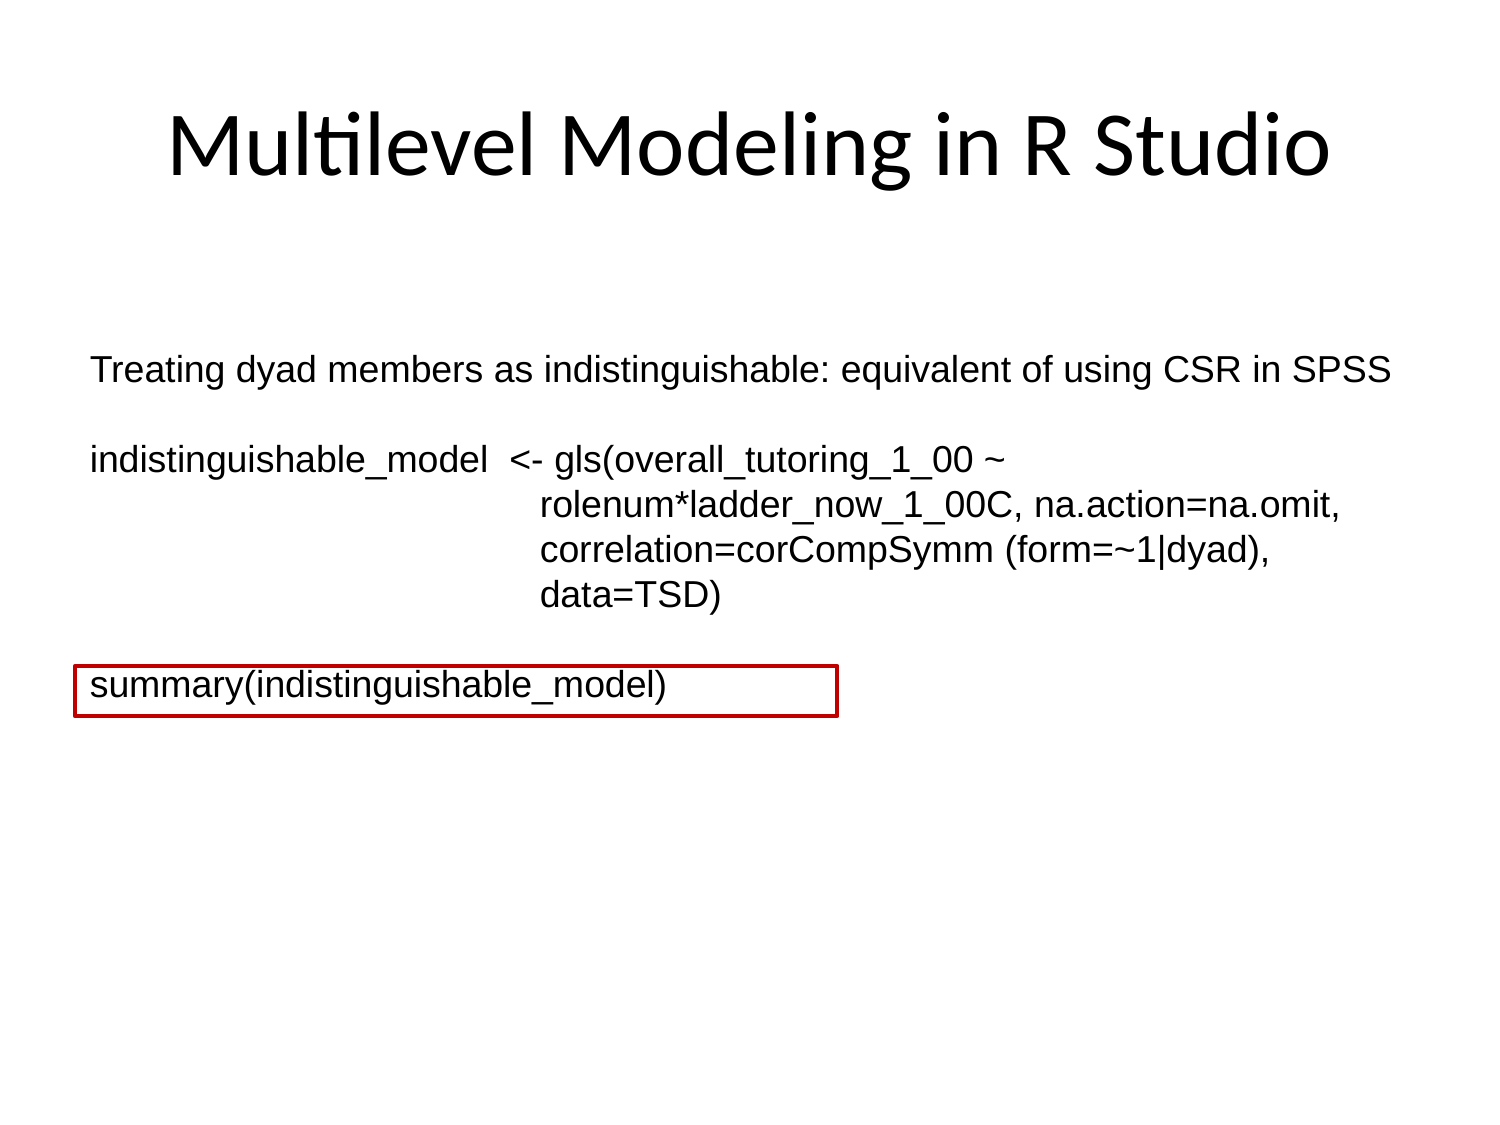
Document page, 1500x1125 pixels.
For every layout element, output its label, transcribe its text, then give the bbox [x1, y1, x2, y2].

title Multilevel Modeling in R Studio [75, 45, 1425, 233]
text_box [73, 664, 839, 718]
text_box Treating dyad members as indistinguishable: equivalent of using CSR in SPSS indistinguishable_model <- gls(overall_tutoring_1_00 ~ rolenum*ladder_now_1_00C, na.action=na.omit, correlation=corCompSymm (form=~1|dyad), data=TSD) summary(indistinguishable_model) [74, 337, 1425, 713]
